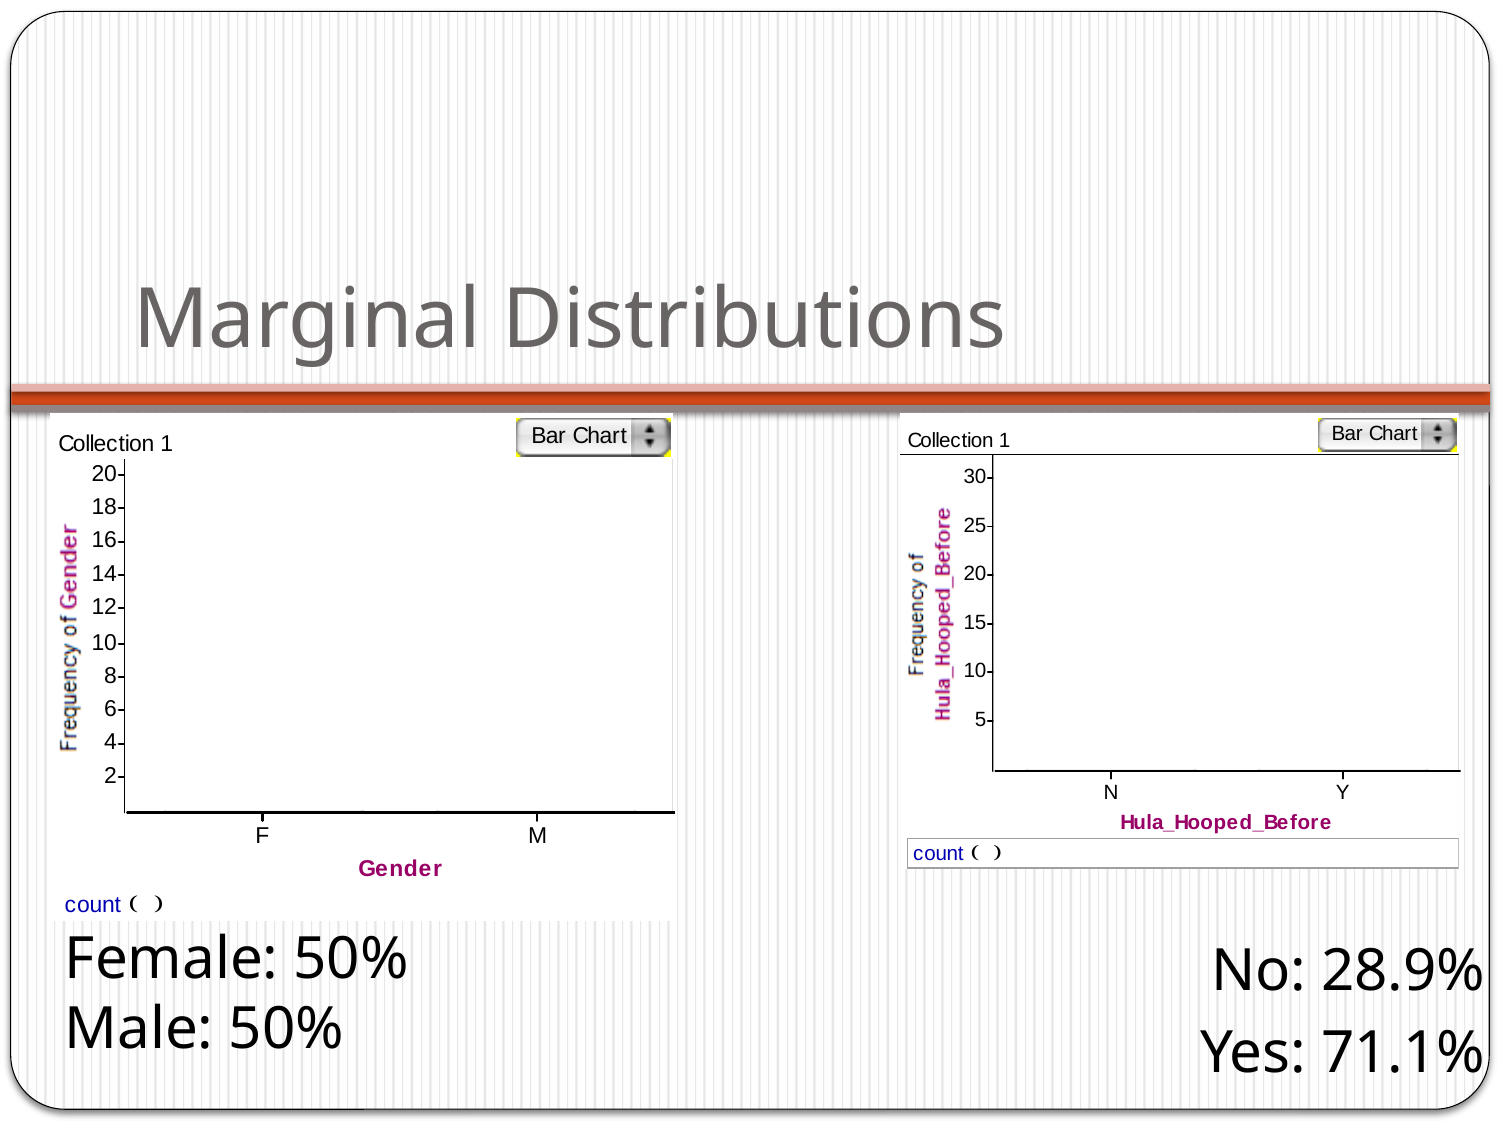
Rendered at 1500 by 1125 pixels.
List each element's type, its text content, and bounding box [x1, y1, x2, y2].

list No: 28.9% Yes: 71.1% [1119, 924, 1500, 1125]
text_box Female: 50% Male: 50% [49, 932, 438, 1068]
title Marginal Distributions [118, 156, 1394, 380]
picture [899, 412, 1461, 871]
picture [49, 412, 676, 924]
